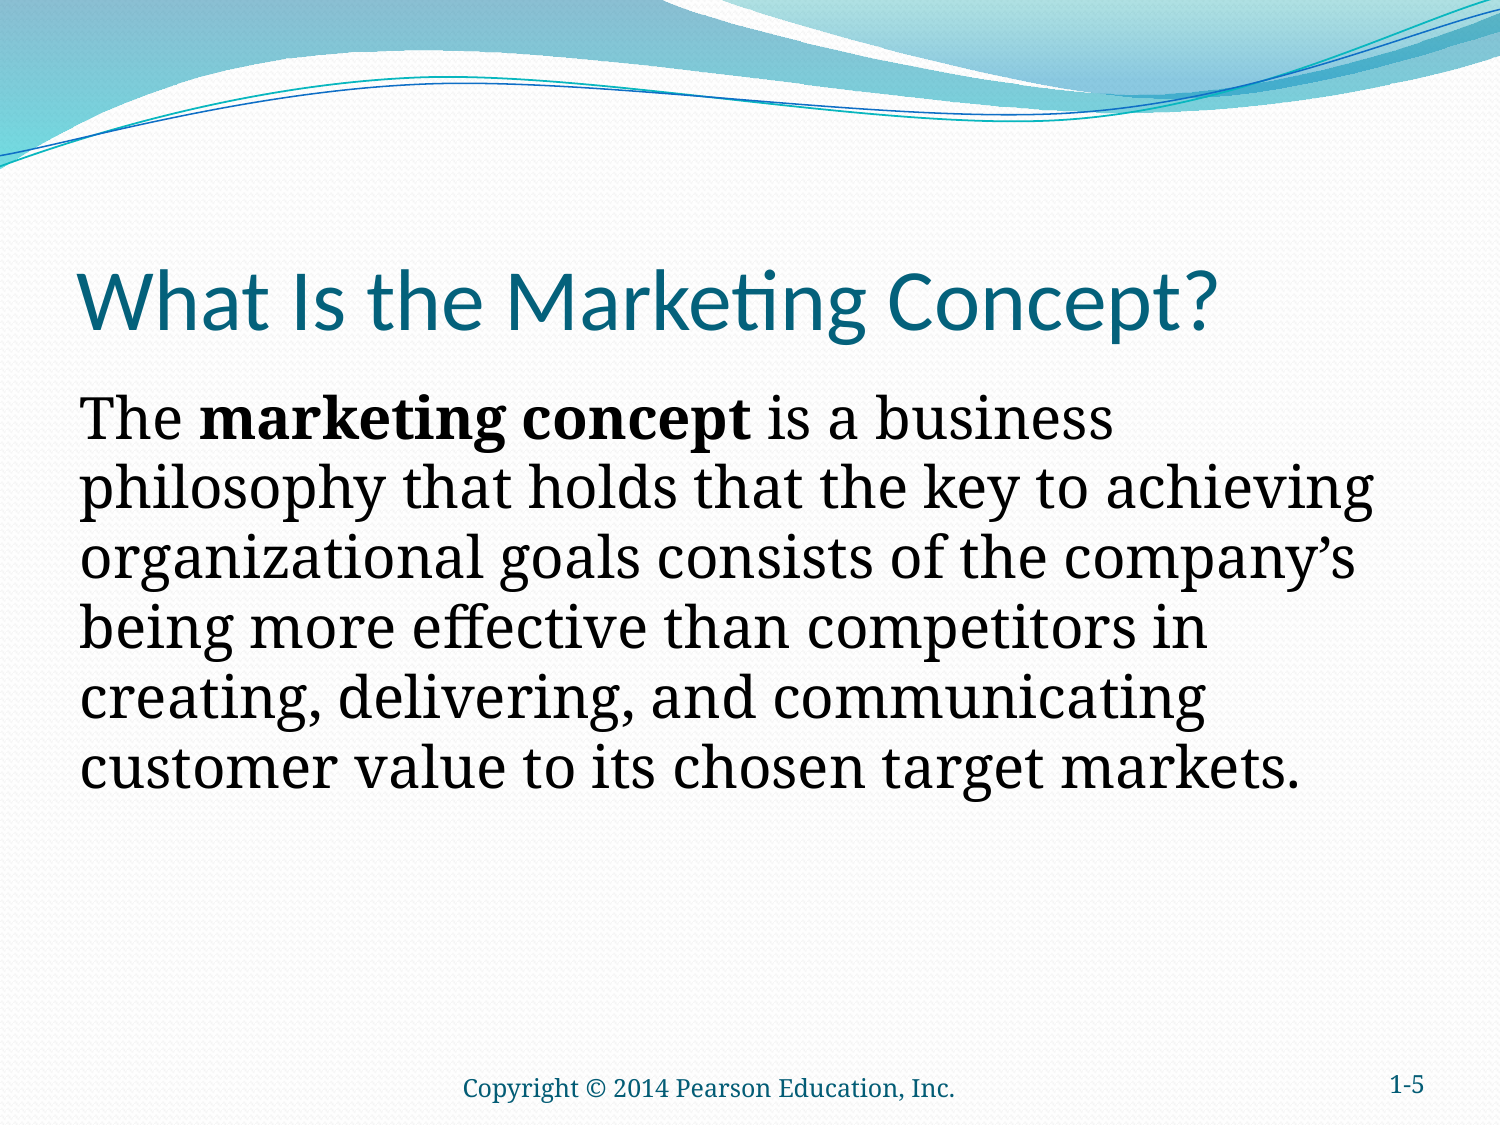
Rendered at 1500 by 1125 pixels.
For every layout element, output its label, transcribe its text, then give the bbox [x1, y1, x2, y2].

footer Copyright © 2014 Pearson Education, Inc. [437, 1042, 988, 1103]
slide_number 1-5 [1299, 1042, 1425, 1103]
list The marketing concept is a business philosophy that holds that the key to achieving organizational goals consists of the company’s being more effective than competitors in creating, delivering, and communicating customer value to its chosen target markets. [64, 373, 1416, 1094]
title What Is the Marketing Concept? [76, 160, 1428, 349]
